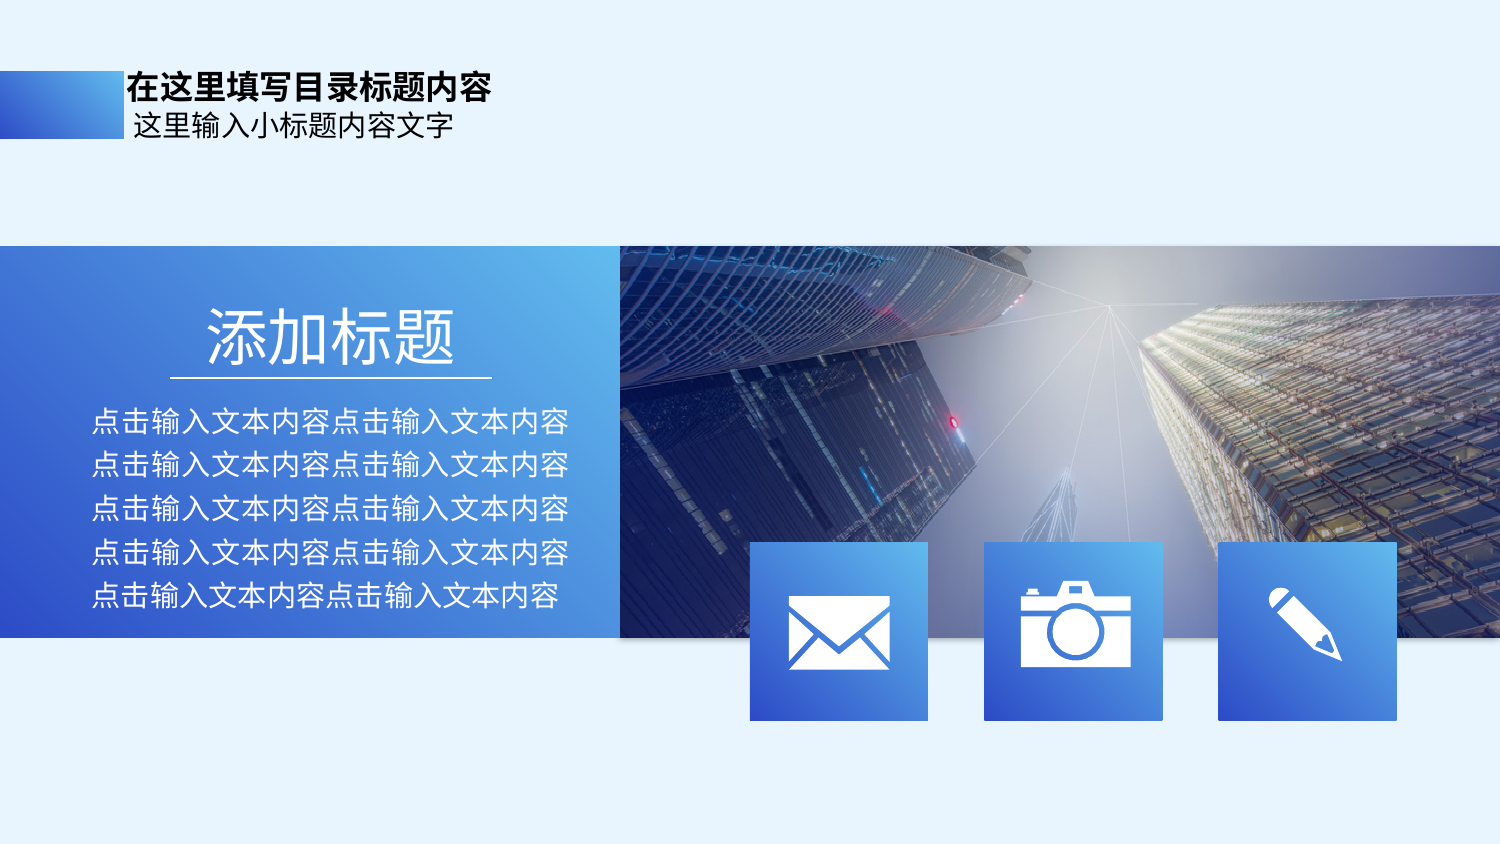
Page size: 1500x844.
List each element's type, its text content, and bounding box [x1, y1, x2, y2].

text_box [621, 245, 1500, 638]
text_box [1218, 542, 1397, 721]
text_box 这里输入小标题内容文字 [118, 99, 471, 150]
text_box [984, 542, 1163, 721]
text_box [0, 245, 621, 638]
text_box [749, 542, 929, 721]
text_box 在这里填写目录标题内容 [112, 59, 538, 114]
text_box [0, 69, 118, 140]
